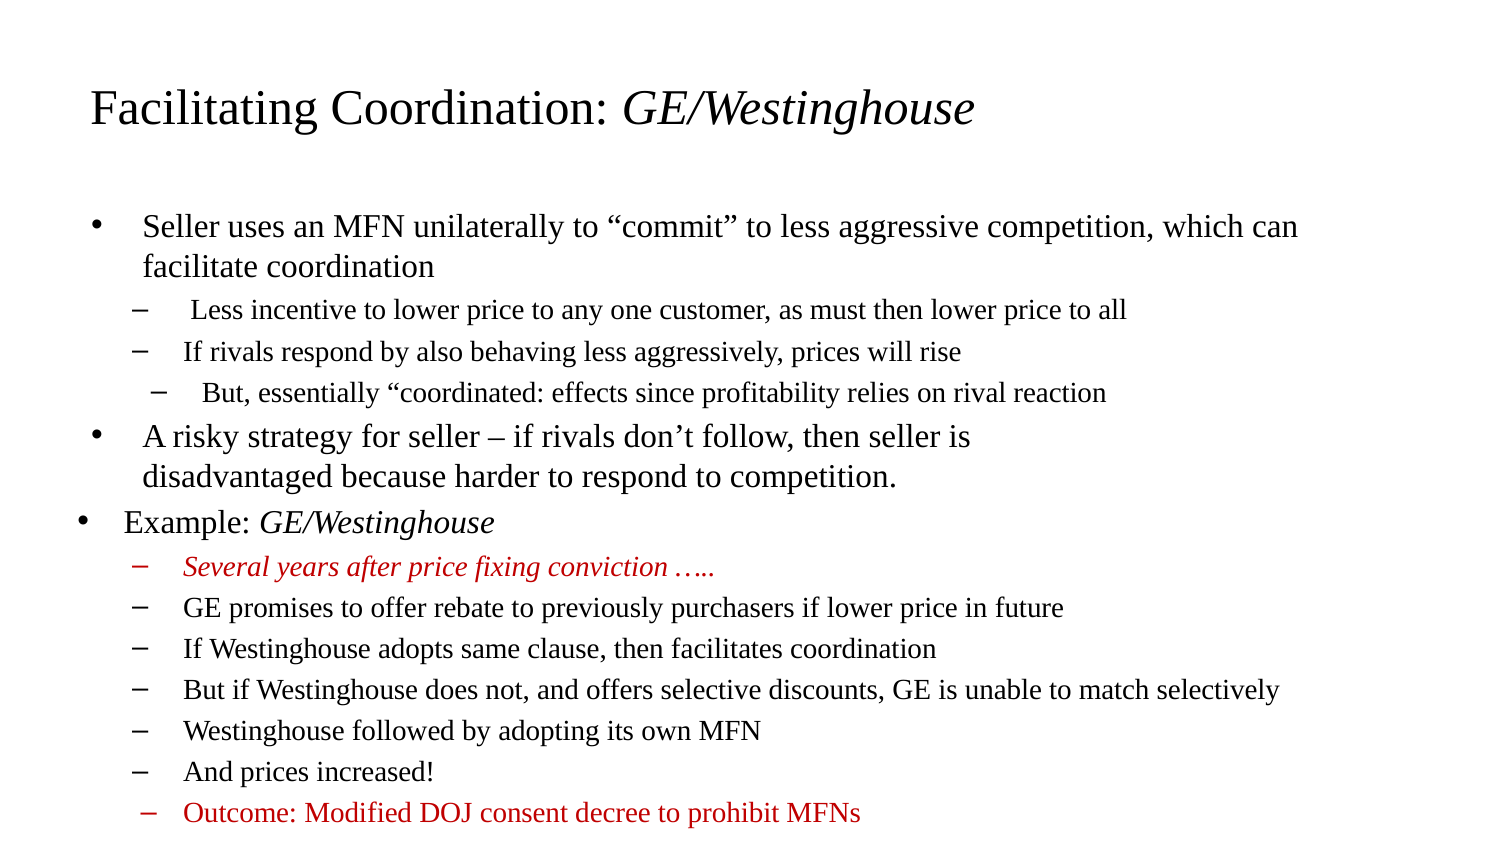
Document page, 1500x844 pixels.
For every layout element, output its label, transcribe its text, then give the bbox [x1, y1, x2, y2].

title Facilitating Coordination: GE/Westinghouse [75, 33, 1425, 175]
list Seller uses an MFN unilaterally to “commit” to less aggressive competition, which can facilitate coordination Less incentive to lower price to any one customer, as must then lower price to all If rivals respond by also behaving less aggressively, prices will rise But, essentially “coordinated: effects since profitability relies on rival reaction A risky strategy for seller – if rivals don’t follow, then seller is disadvantaged because harder to respond to competition. Example: GE/Westinghouse Several years after price fixing conviction ….. GE promises to offer rebate to previously purchasers if lower price in future If Westinghouse adopts same clause, then facilitates coordination But if Westinghouse does not, and offers selective discounts, GE is unable to match selectively Westinghouse followed by adopting its own MFN And prices increased! Outcome: Modified DOJ consent decree to prohibit MFNs [62, 196, 1413, 844]
